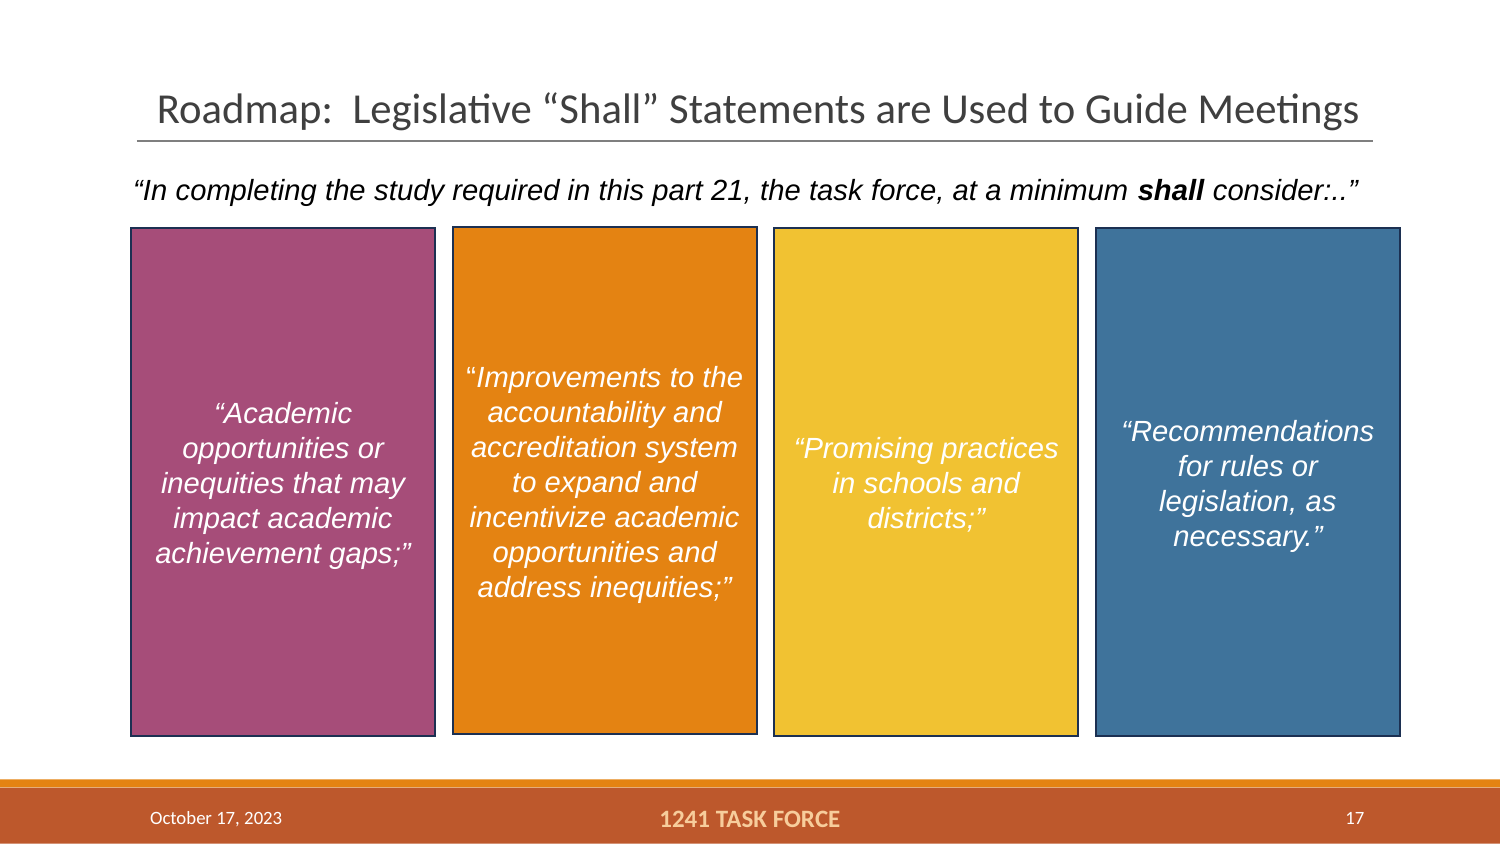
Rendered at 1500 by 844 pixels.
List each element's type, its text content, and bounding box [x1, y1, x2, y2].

text_box “Academic opportunities or inequities that may impact academic achievement gaps;” [131, 228, 436, 736]
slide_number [135, 794, 440, 840]
title Roadmap: Legislative “Shall” Statements are Used to Guide Meetings [141, 45, 1380, 140]
text_box “Improvements to the accountability and accreditation system to expand and incentivize academic opportunities and address inequities;” [452, 226, 757, 735]
slide_number 17 [1218, 794, 1380, 840]
text_box “In completing the study required in this part 21, the task force, at a minimum shall consider:..” [121, 165, 1380, 212]
text_box “Promising practices in schools and districts;” [774, 228, 1079, 736]
text_box “Recommendations for rules or legislation, as necessary.” [1095, 228, 1401, 736]
footer 1241 TASK FORCE [453, 794, 1047, 840]
